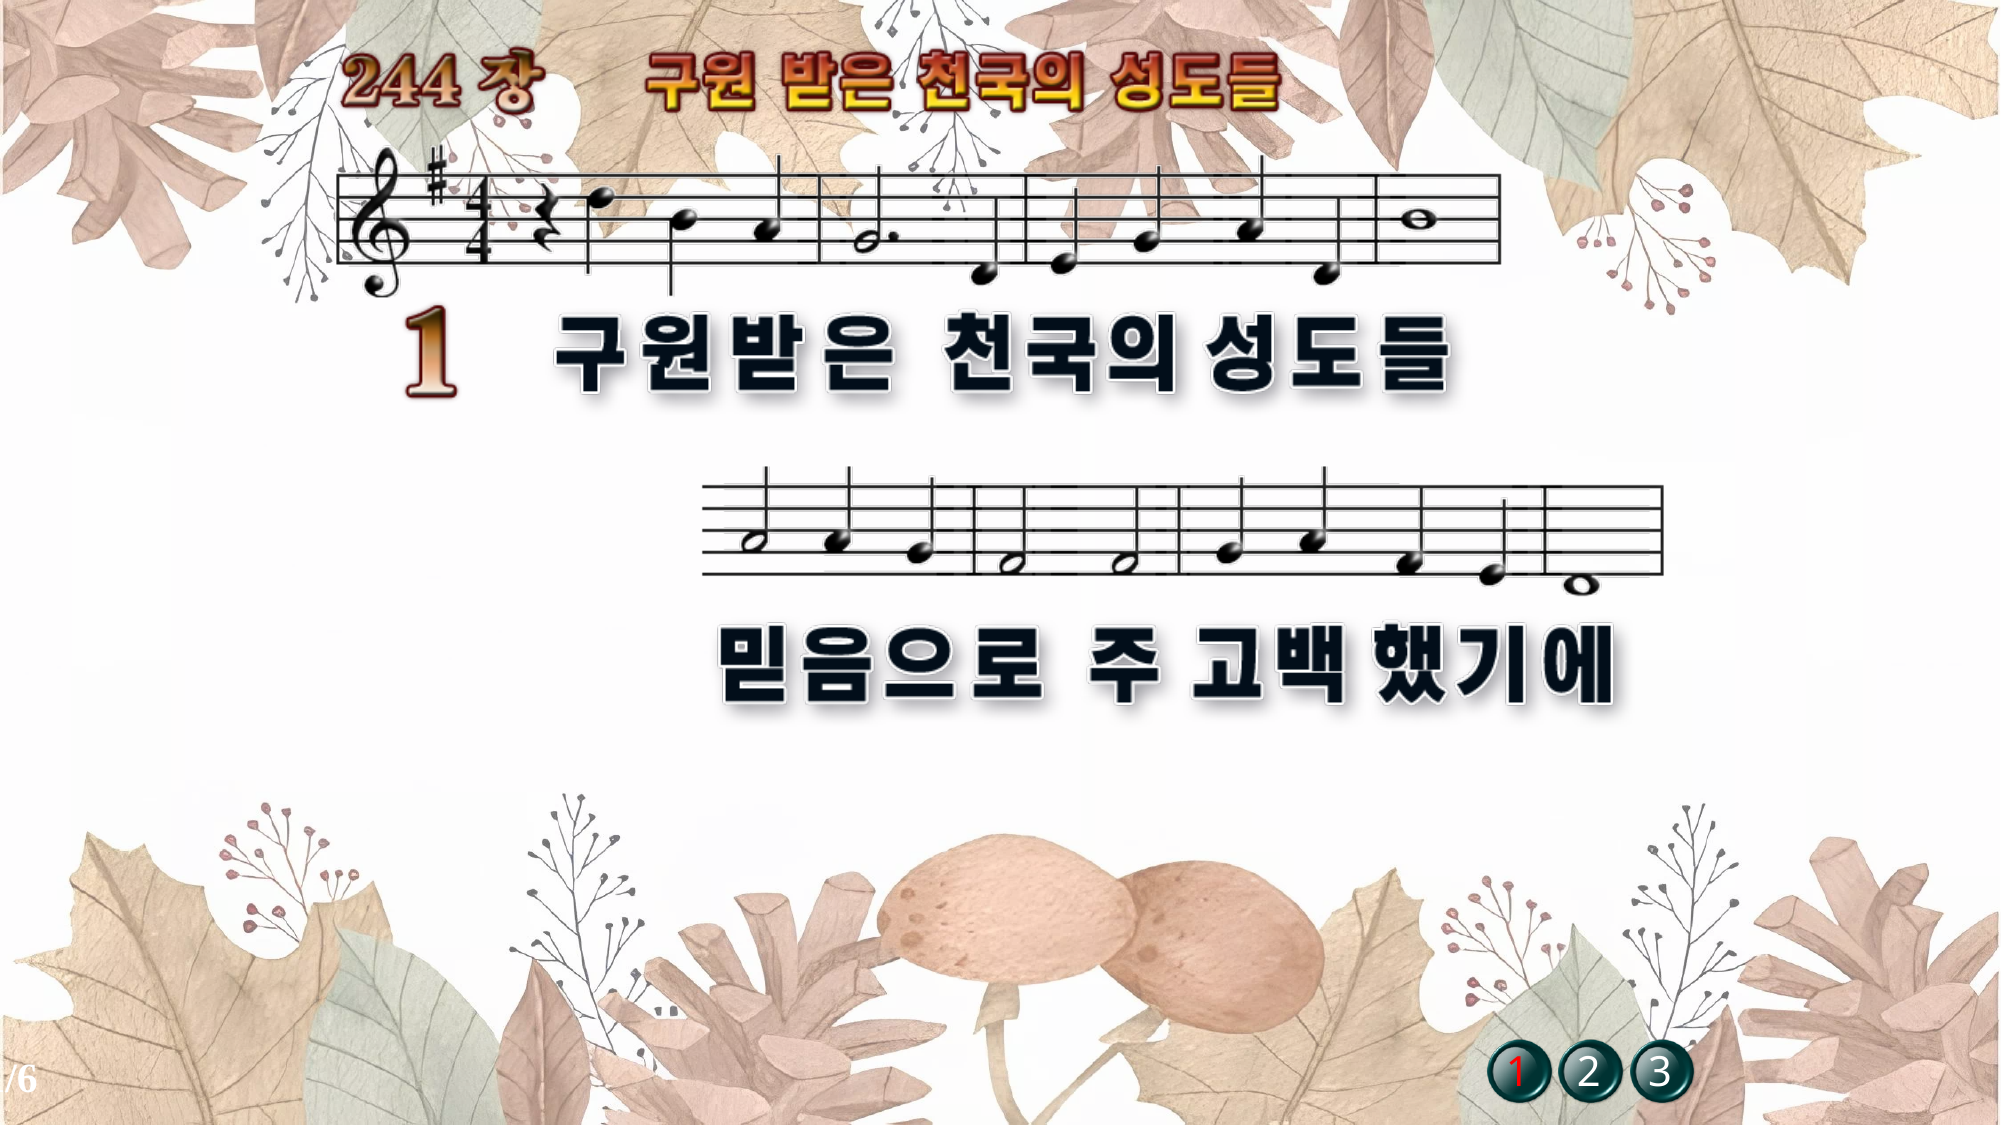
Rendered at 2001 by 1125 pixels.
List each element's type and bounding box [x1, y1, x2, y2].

text_box [1555, 1035, 1626, 1106]
text_box [1484, 1035, 1555, 1106]
text_box [1627, 1035, 1697, 1106]
picture [0, 0, 2001, 1125]
